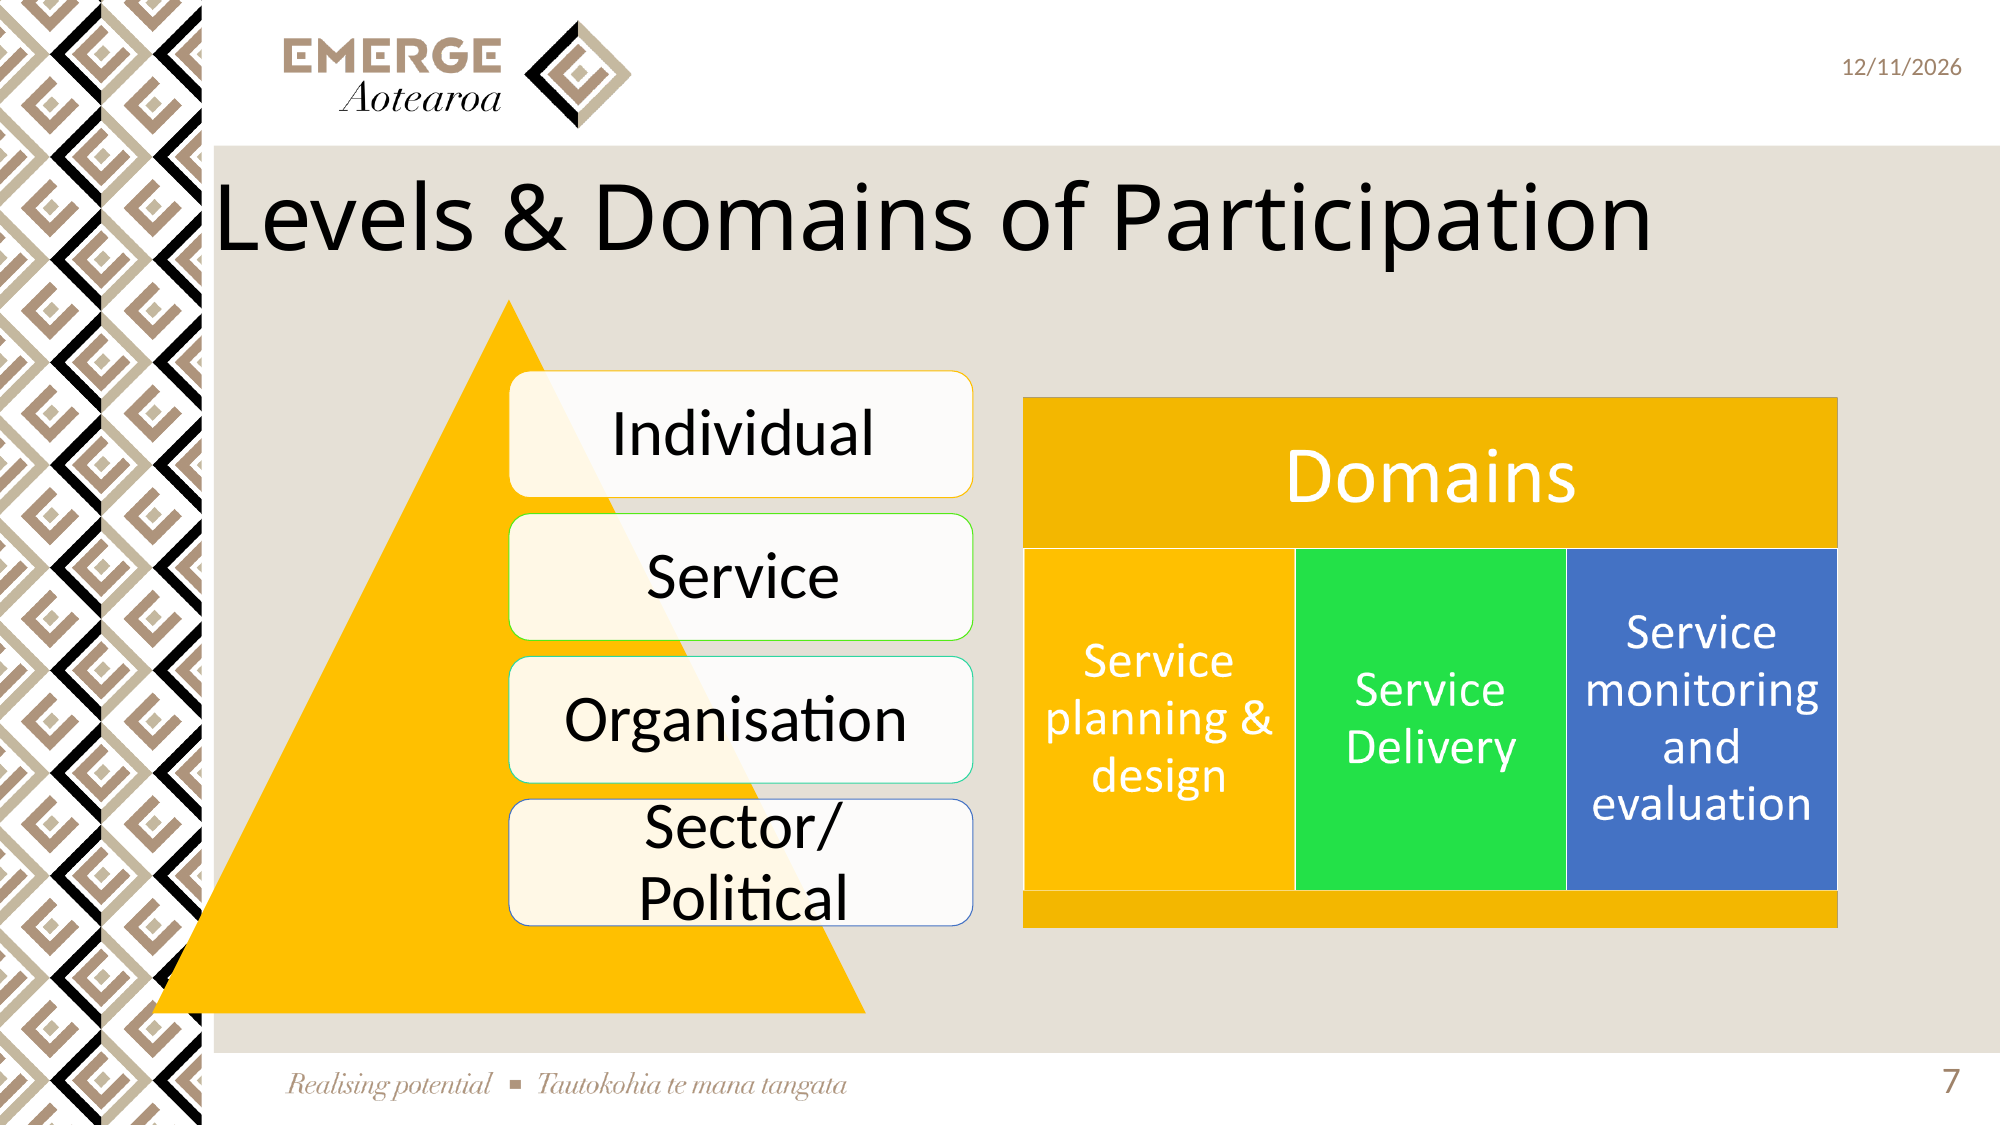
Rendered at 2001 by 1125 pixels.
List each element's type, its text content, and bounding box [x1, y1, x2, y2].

picture [0, 0, 202, 1125]
picture [285, 1053, 864, 1101]
title Levels & Domains of Participation [197, 141, 1923, 300]
picture [281, 20, 632, 131]
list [1012, 385, 1863, 928]
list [137, 299, 988, 1014]
